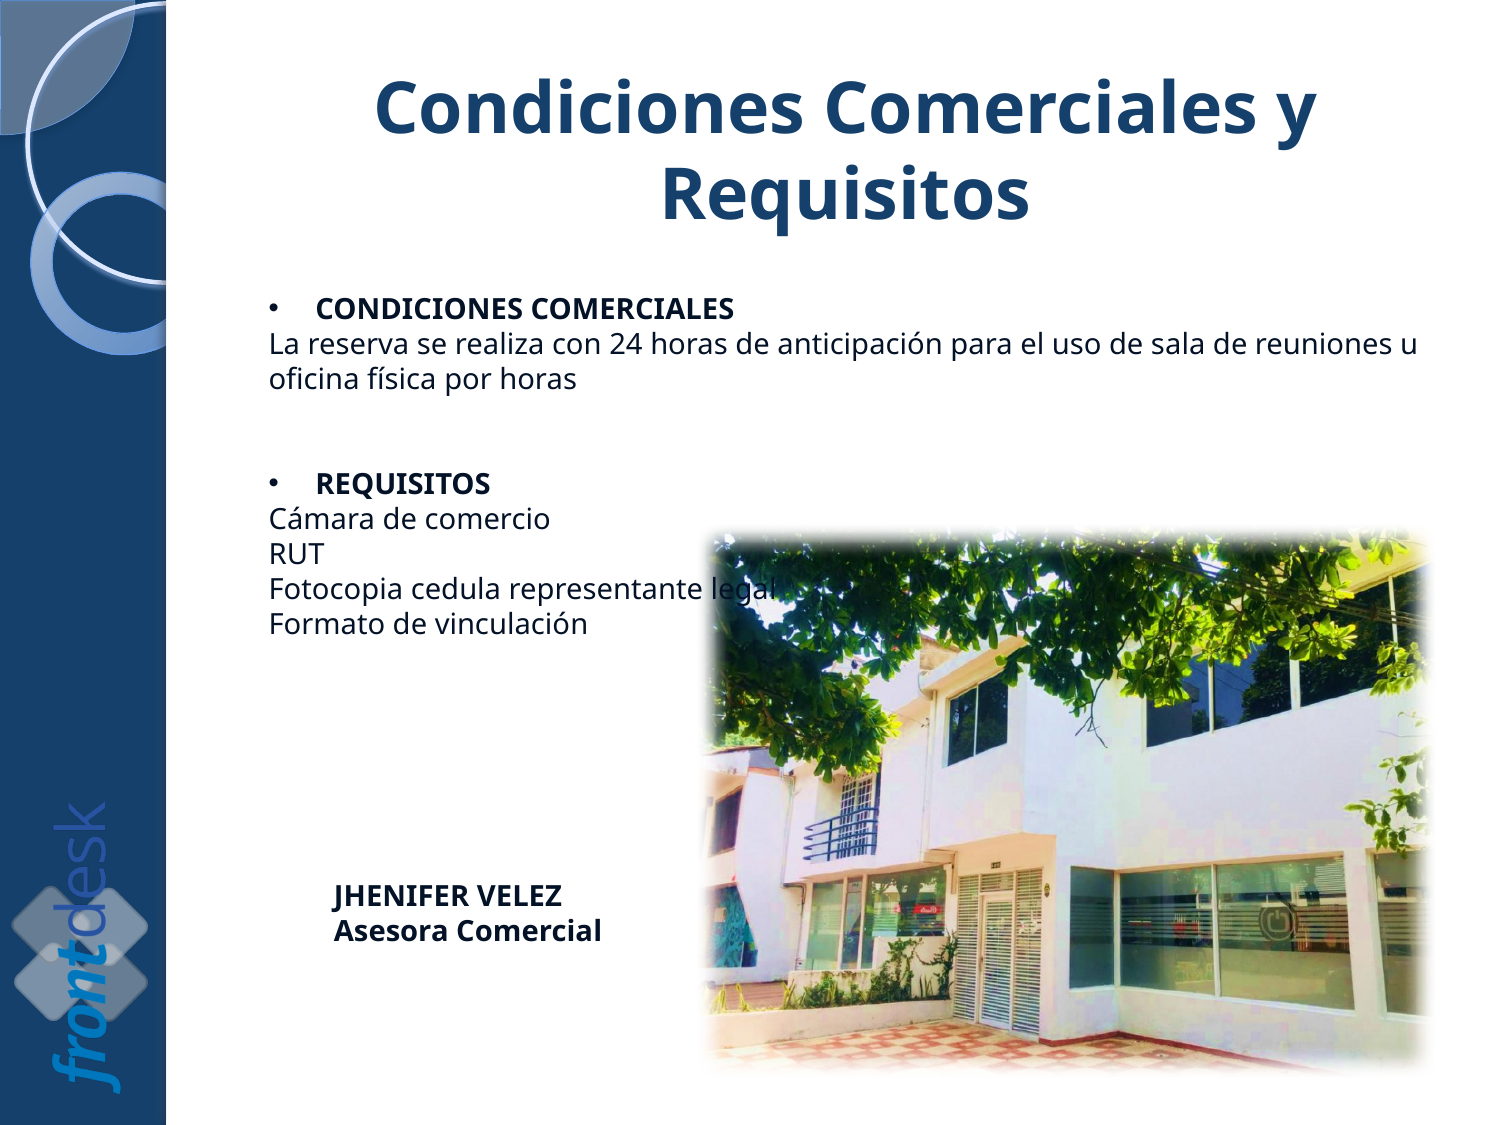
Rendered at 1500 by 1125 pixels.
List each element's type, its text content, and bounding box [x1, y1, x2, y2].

picture [0, 802, 227, 1094]
text_box JHENIFER VELEZ Asesora Comercial [318, 869, 689, 955]
picture [696, 523, 1436, 1078]
title Condiciones Comerciales y Requisitos [230, 54, 1461, 243]
text_box CONDICIONES COMERCIALES La reserva se realiza con 24 horas de anticipación para el uso de sala de reuniones u oficina física por horas REQUISITOS Cámara de comercio RUT Fotocopia cedula representante legal Formato de vinculación [253, 282, 1459, 648]
